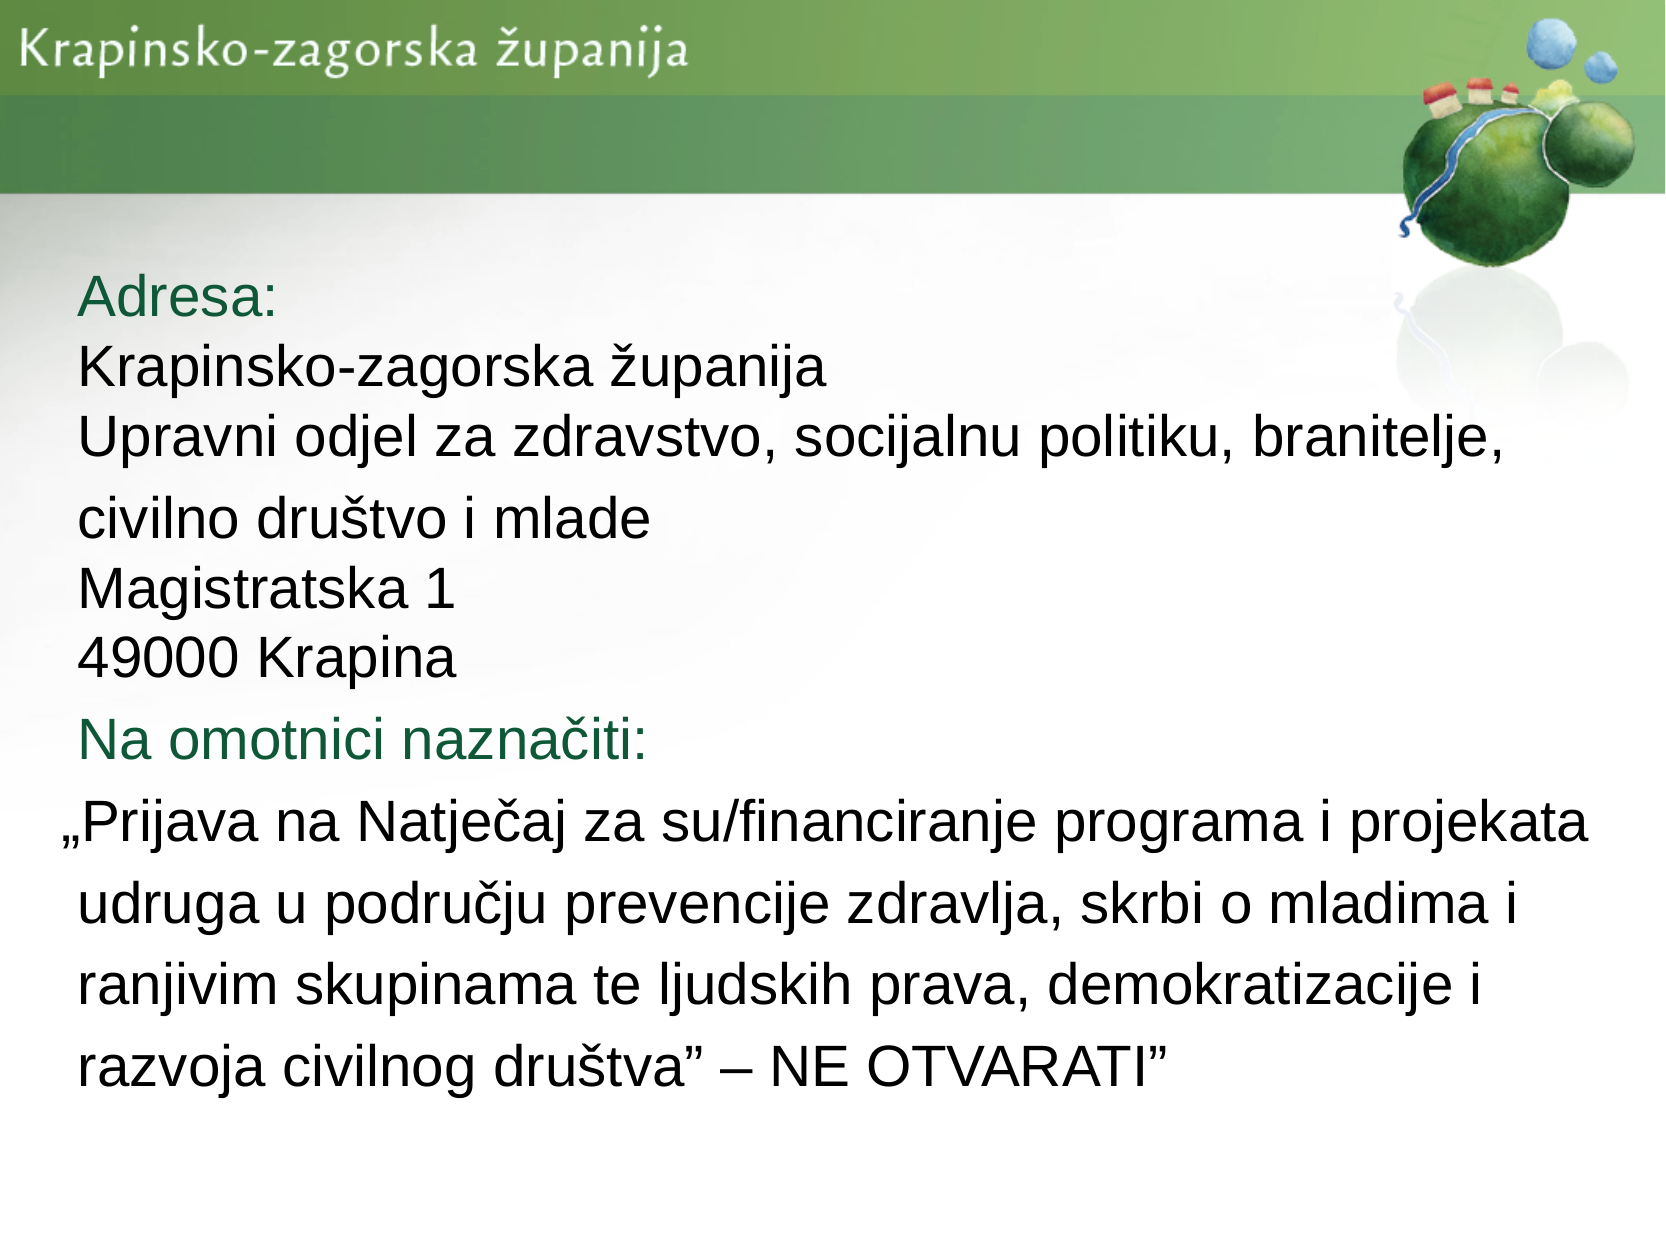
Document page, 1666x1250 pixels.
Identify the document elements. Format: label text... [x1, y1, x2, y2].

list Adresa: Krapinsko-zagorska županija Upravni odjel za zdravstvo, socijalnu politiku, branitelje, civilno društvo i mlade Magistratska 1 49000 Krapina Na omotnici naznačiti: „Prijava na Natječaj za su/financiranje programa i projekata udruga u području prevencije zdravlja, skrbi o mladima i ranjivim skupinama te ljudskih prava, demokratizacije i razvoja civilnog društva” – NE OTVARATI” [28, 249, 1632, 1220]
picture [0, 0, 1666, 1250]
